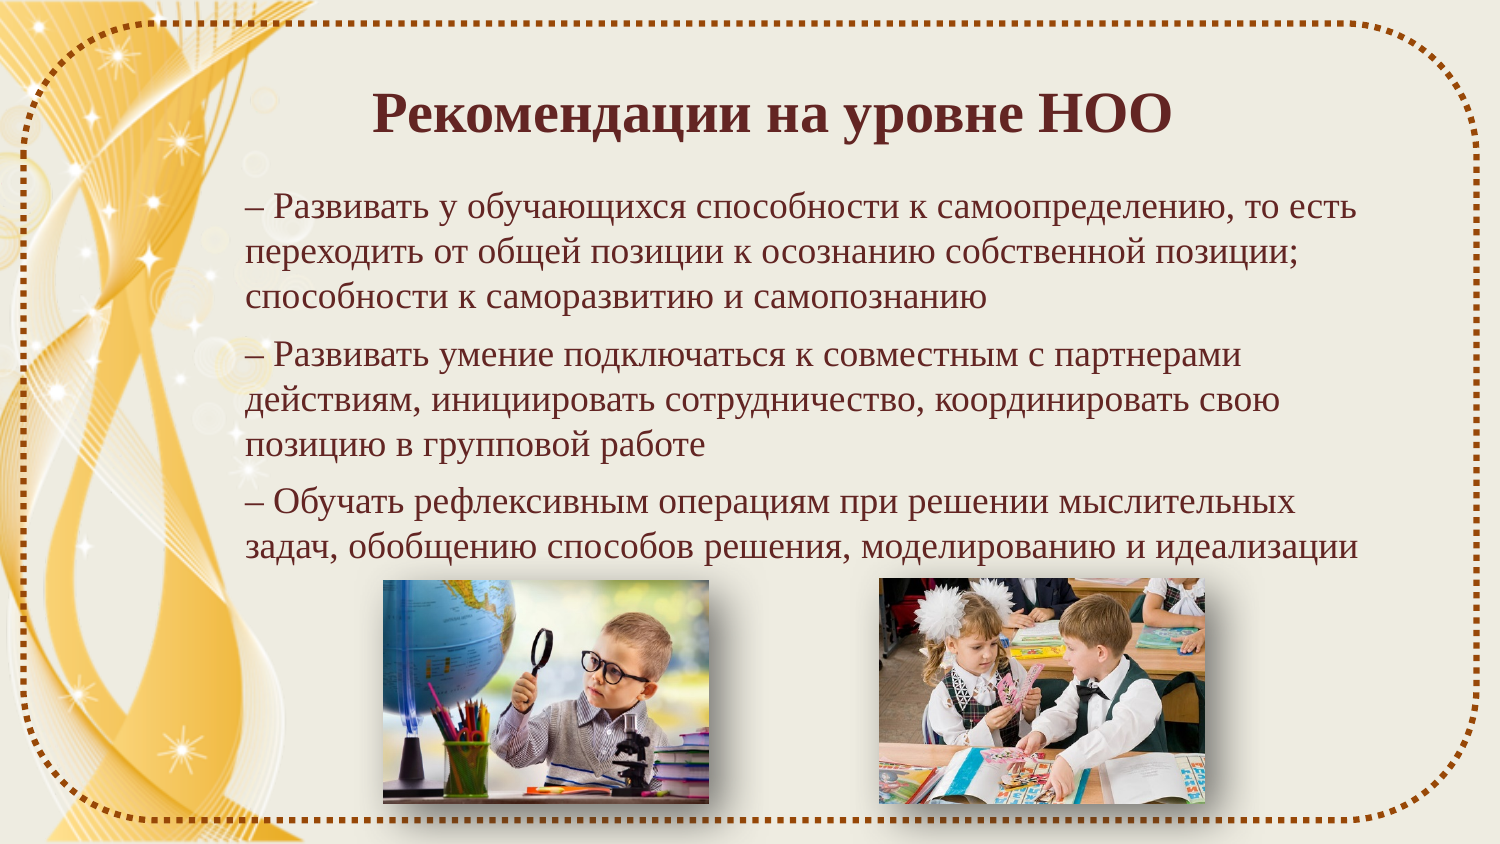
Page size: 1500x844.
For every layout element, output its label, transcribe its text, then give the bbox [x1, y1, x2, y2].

picture [0, 0, 320, 844]
picture [879, 577, 1205, 805]
picture [383, 580, 709, 805]
text_box – Развивать у обучающихся способности к самоопределению, то есть переходить от общей позиции к осознанию собственной позиции; способности к саморазвитию и самопознанию – Развивать умение подключаться к совместным с партнерами действиям, инициировать сотрудничество, координировать свою позицию в групповой работе – Обучать рефлексивным операциям при решении мыслительных задач, обобщению способов решения, моделированию и идеализации [230, 173, 1388, 574]
title Рекомендации на уровне НОО [265, 45, 1282, 173]
